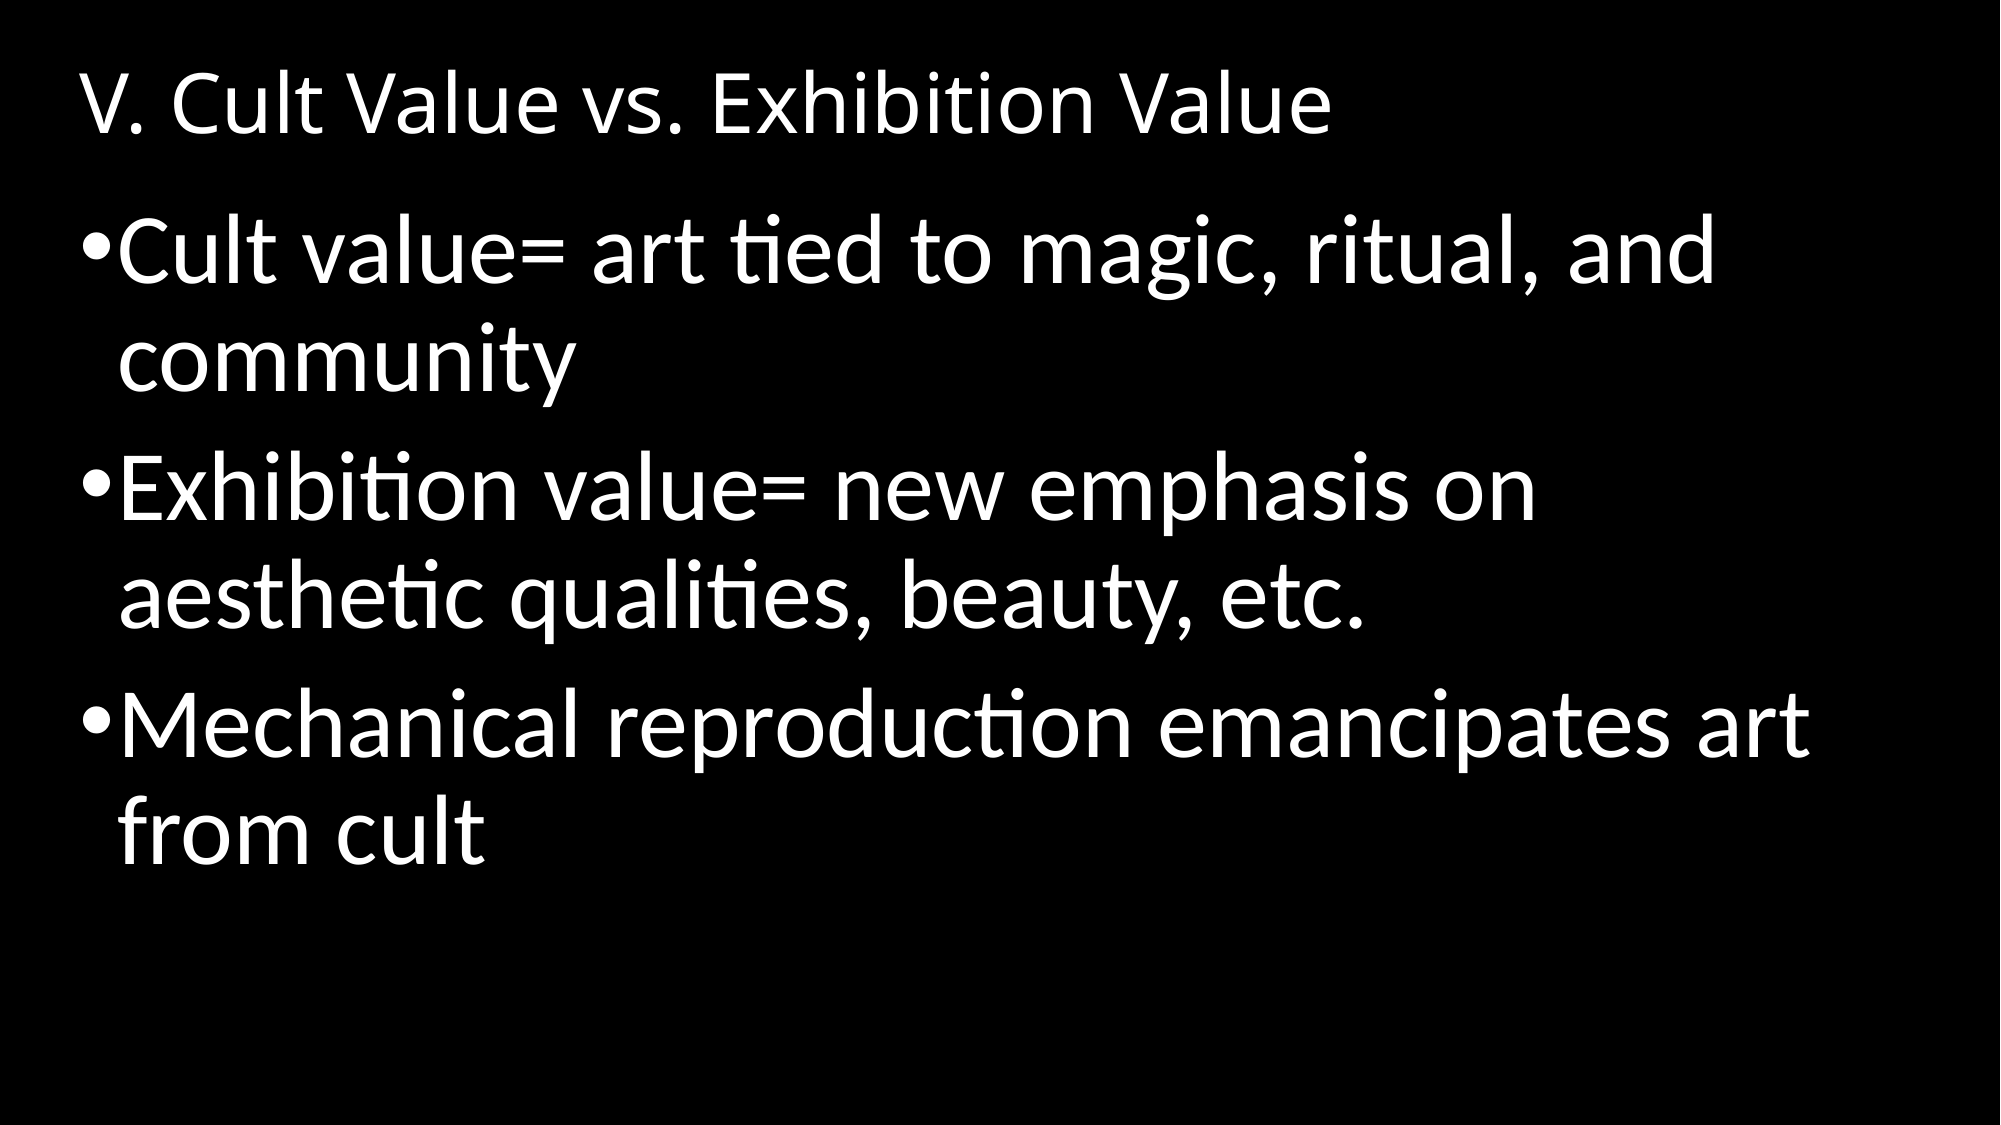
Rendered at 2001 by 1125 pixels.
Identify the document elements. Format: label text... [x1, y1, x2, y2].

title V. Cult Value vs. Exhibition Value [64, 22, 1863, 190]
list Cult value= art tied to magic, ritual, and community Exhibition value= new emphasis on aesthetic qualities, beauty, etc. Mechanical reproduction emancipates art from cult [64, 190, 1903, 1056]
